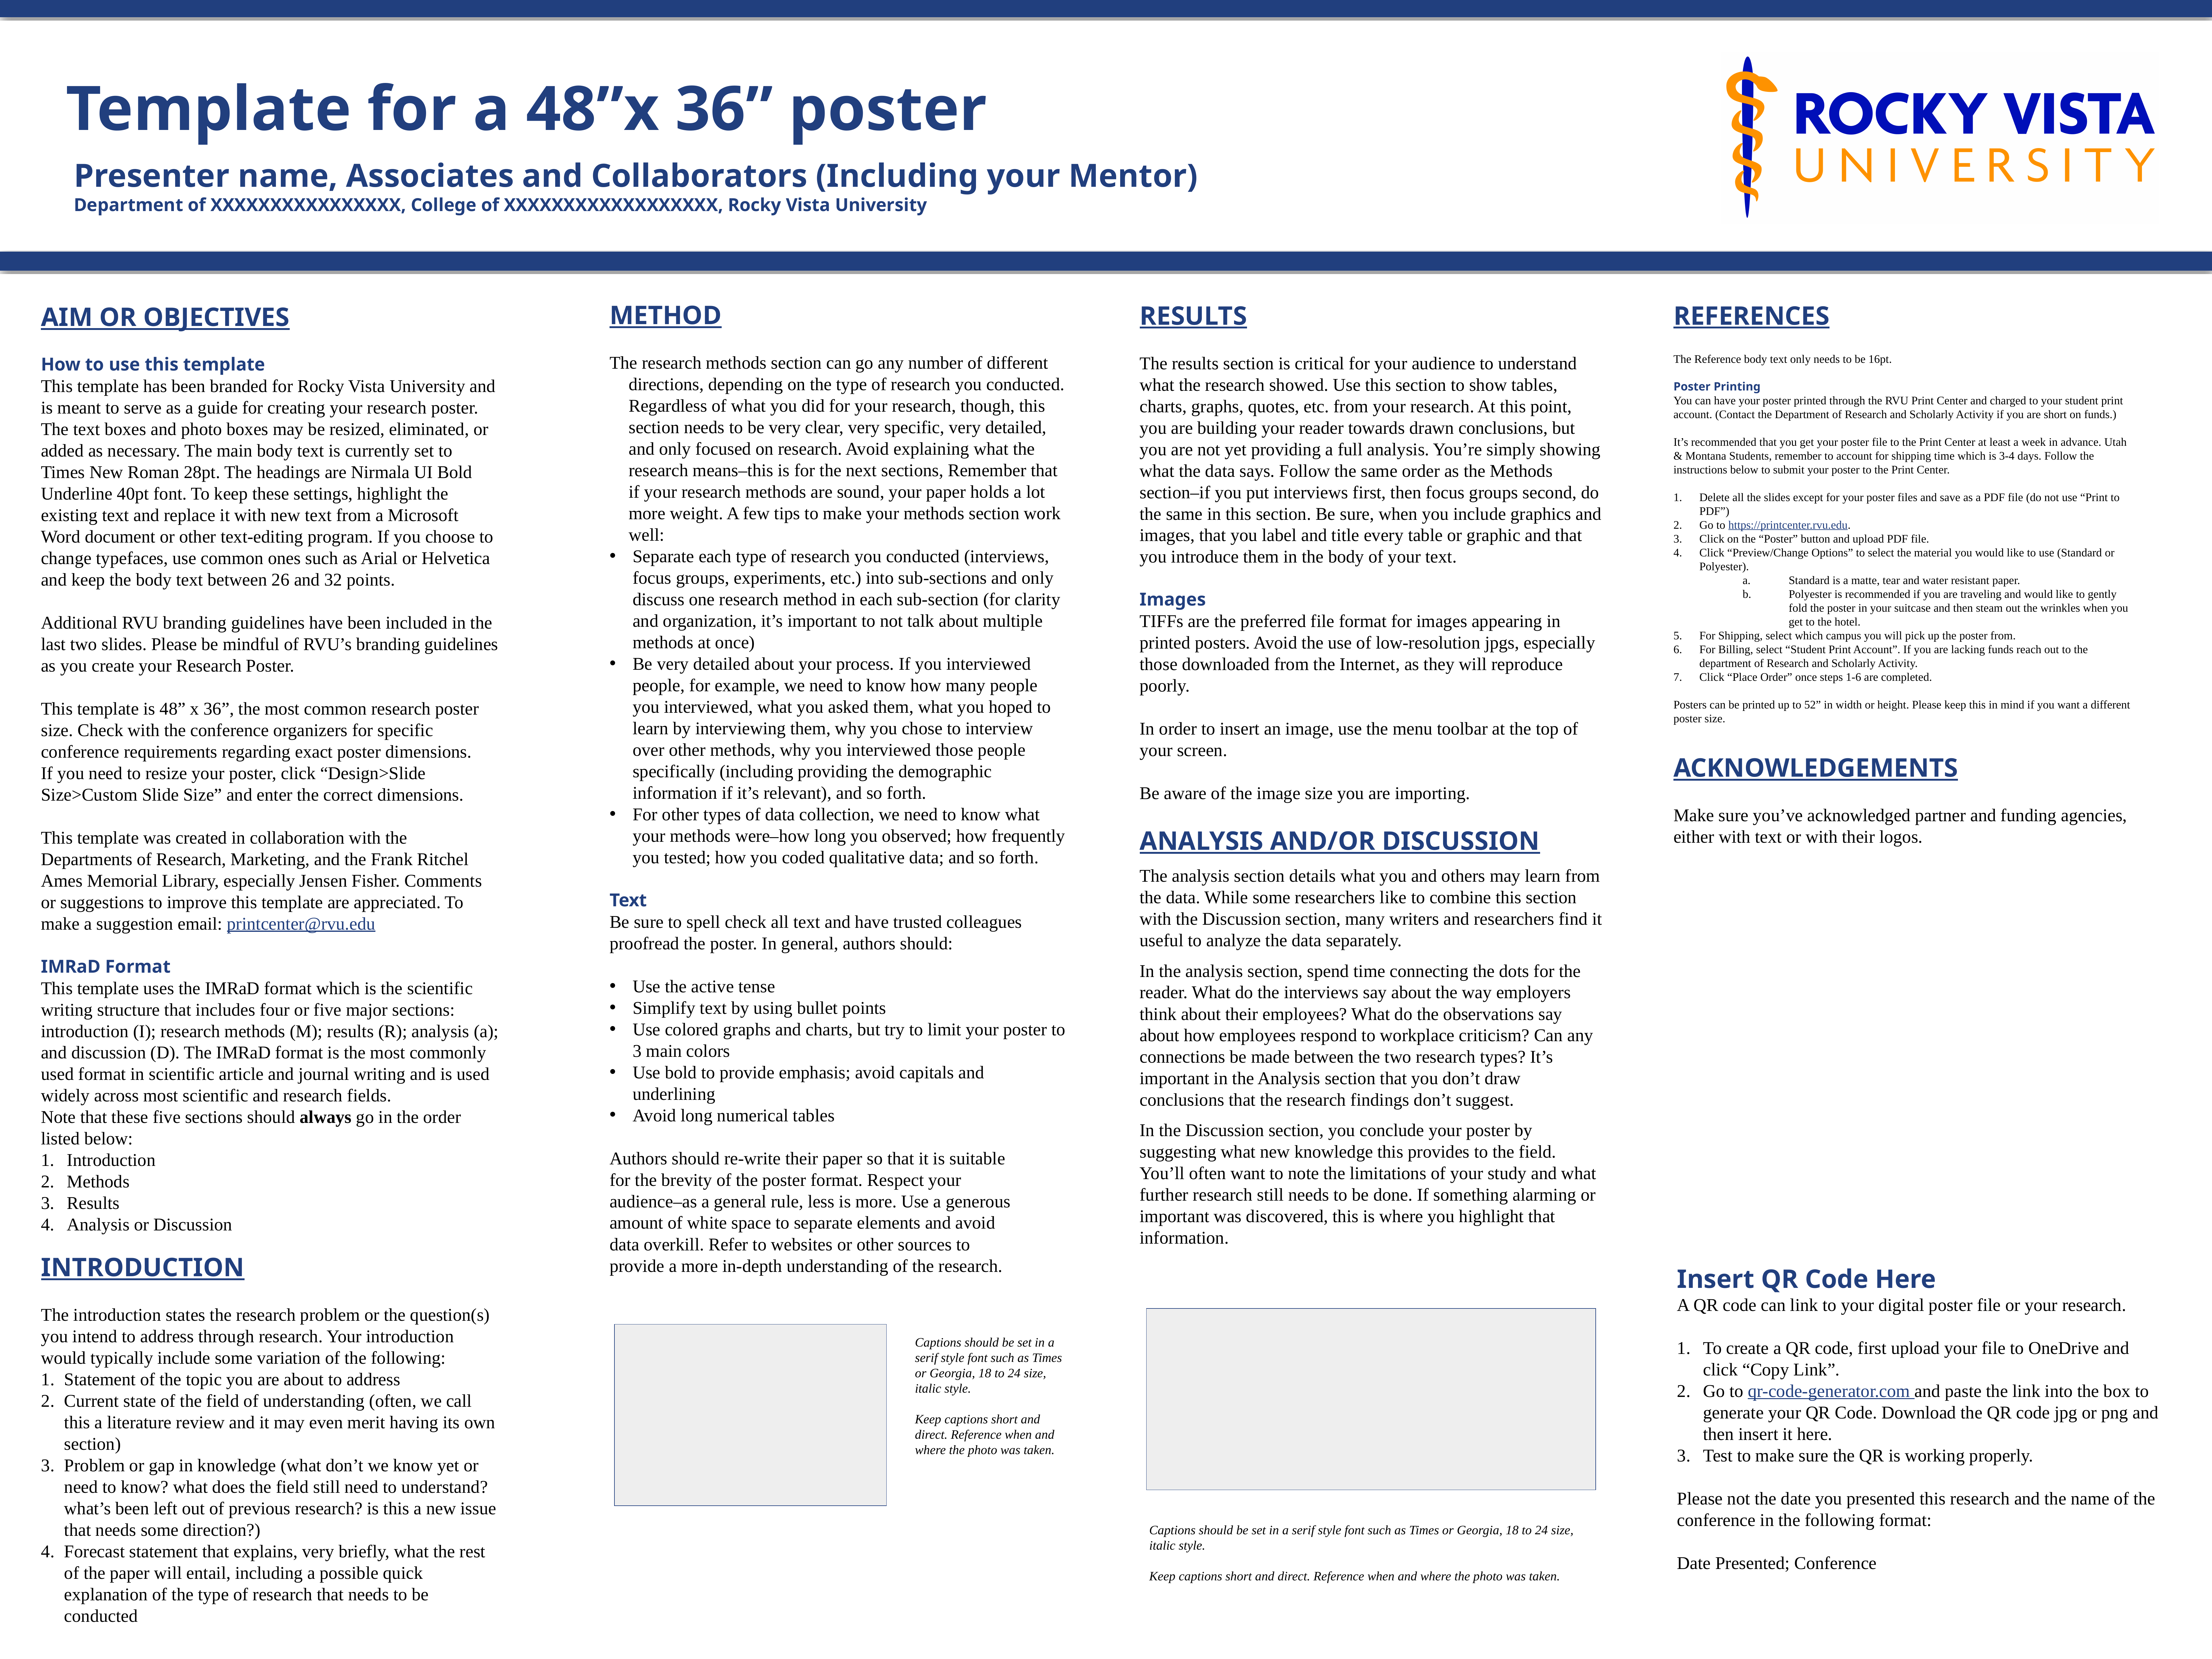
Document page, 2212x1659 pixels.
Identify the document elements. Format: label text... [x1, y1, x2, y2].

text_box Insert QR Code Here A QR code can link to your digital poster file or your research. To create a QR code, first upload your file to OneDrive and click “Copy Link”. Go to qr-code-generator.com and paste the link into the box to generate your QR Code. Download the QR code jpg or png and then insert it here. Test to make sure the QR is working properly. Please not the date you presented this research and the name of the conference in the following format: Date Presented; Conference [1659, 1244, 2186, 1640]
text_box AIM OR OBJECTIVES How to use this template This template has been branded for Rocky Vista University and is meant to serve as a guide for creating your research poster. The text boxes and photo boxes may be resized, eliminated, or added as necessary. The main body text is currently set to Times New Roman 28pt. The headings are Nirmala UI Bold Underline 40pt font. To keep these settings, highlight the existing text and replace it with new text from a Microsoft Word document or other text-editing program. If you choose to change typefaces, use common ones such as Arial or Helvetica and keep the body text between 26 and 32 points. Additional RVU branding guidelines have been included in the last two slides. Please be mindful of RVU’s branding guidelines as you create your Research Poster. This template is 48” x 36”, the most common research poster size. Check with the conference organizers for specific conference requirements regarding exact poster dimensions. If you need to resize your poster, click “Design>Slide Size>Custom Slide Size” and enter the correct dimensions. This template was created in collaboration with the Departments of Research, Marketing, and the Frank Ritchel Ames Memorial Library, especially Jensen Fisher. Comments or suggestions to improve this template are appreciated. To make a suggestion email: printcenter@rvu.edu IMRaD Format This template uses the IMRaD format which is the scientific writing structure that includes four or five major sections: introduction (I); research methods (M); results (R); analysis (a); and discussion (D). The IMRaD format is the most commonly used format in scientific article and journal writing and is used widely across most scientific and research fields. Note that these five sections should always go in the order listed below: Introduction Methods Results Analysis or Discussion [23, 282, 518, 1244]
picture [1721, 52, 2159, 224]
text_box Presenter name, Associates and Collaborators (Including your Mentor) Department of XXXXXXXXXXXXXXXX, College of XXXXXXXXXXXXXXXXXX, Rocky Vista University [69, 152, 1702, 217]
text_box REFERENCES The Reference body text only needs to be 16pt. Poster Printing You can have your poster printed through the RVU Print Center and charged to your student print account. (Contact the Department of Research and Scholarly Activity if you are short on funds.) It’s recommended that you get your poster file to the Print Center at least a week in advance. Utah & Montana Students, remember to account for shipping time which is 3-4 days. Follow the instructions below to submit your poster to the Print Center. Delete all the slides except for your poster files and save as a PDF file (do not use “Print to PDF”) Go to https://printcenter.rvu.edu. Click on the “Poster” button and upload PDF file. Click “Preview/Change Options” to select the material you would like to use (Standard or Polyester). Standard is a matte, tear and water resistant paper. Polyester is recommended if you are traveling and would like to gently fold the poster in your suitcase and then steam out the wrinkles when you get to the hotel. For Shipping, select which campus you will pick up the poster from. For Billing, select “Student Print Account”. If you are lacking funds reach out to the department of Research and Scholarly Activity. Click “Place Order” once steps 1-6 are completed. Posters can be printed up to 52” in width or height. Please keep this in mind if you want a different poster size. ACKNOWLEDGEMENTS Make sure you’ve acknowledged partner and funding agencies, either with text or with their logos. [1655, 281, 2155, 1175]
text_box RESULTS The results section is critical for your audience to understand what the research showed. Use this section to show tables, charts, graphs, quotes, etc. from your research. At this point, you are building your reader towards drawn conclusions, but you are not yet providing a full analysis. You’re simply showing what the data says. Follow the same order as the Methods section–if you put interviews first, then focus groups second, do the same in this section. Be sure, when you include graphics and images, that you label and title every table or graphic and that you introduce them in the body of your text. Images TIFFs are the preferred file format for images appearing in printed posters. Avoid the use of low-resolution jpgs, especially those downloaded from the Internet, as they will reproduce poorly. In order to insert an image, use the menu toolbar at the top of your screen. Be aware of the image size you are importing. ANALYSIS AND/OR DISCUSSION The analysis section details what you and others may learn from the data. While some researchers like to combine this section with the Discussion section, many writers and researchers find it useful to analyze the data separately. In the analysis section, spend time connecting the dots for the reader. What do the interviews say about the way employers think about their employees? What do the observations say about how employees respond to workplace criticism? Can any connections be made between the two research types? It’s important in the Analysis section that you don’t draw conclusions that the research findings don’t suggest. In the Discussion section, you conclude your poster by suggesting what new knowledge this provides to the field. You’ll often want to note the limitations of your study and what further research still needs to be done. If something alarming or important was discovered, this is where you highlight that information. [1121, 281, 1621, 1640]
text_box [1146, 1308, 1596, 1490]
text_box [614, 1324, 887, 1506]
text_box METHOD The research methods section can go any number of different directions, depending on the type of research you conducted. Regardless of what you did for your research, though, this section needs to be very clear, very specific, very detailed, and only focused on research. Avoid explaining what the research means–this is for the next sections, Remember that if your research methods are sound, your paper holds a lot more weight. A few tips to make your methods section work well: Separate each type of research you conducted (interviews, focus groups, experiments, etc.) into sub-sections and only discuss one research method in each sub-section (for clarity and organization, it’s important to not talk about multiple methods at once) Be very detailed about your process. If you interviewed people, for example, we need to know how many people you interviewed, what you asked them, what you hoped to learn by interviewing them, why you chose to interview over other methods, why you interviewed those people specifically (including providing the demographic information if it’s relevant), and so forth. For other types of data collection, we need to know what your methods were–how long you observed; how frequently you tested; how you coded qualitative data; and so forth. Text Be sure to spell check all text and have trusted colleagues proofread the poster. In general, authors should: Use the active tense Simplify text by using bullet points Use colored graphs and charts, but try to limit your poster to 3 main colors Use bold to provide emphasis; avoid capitals and underlining Avoid long numerical tables Authors should re-write their paper so that it is suitable for the brevity of the poster format. Respect your audience–as a general rule, less is more. Use a generous amount of white space to separate elements and avoid data overkill. Refer to websites or other sources to provide a more in-depth understanding of the research. [591, 280, 1087, 1629]
text_box Captions should be set in a serif style font such as Times or Georgia, 18 to 24 size, italic style. Keep captions short and direct. Reference when and where the photo was taken. [1149, 1519, 1599, 1586]
text_box Template for a 48”x 36” poster [61, 66, 1694, 145]
text_box INTRODUCTION The introduction states the research problem or the question(s) you intend to address through research. Your introduction would typically include some variation of the following: Statement of the topic you are about to address Current state of the field of understanding (often, we call this a literature review and it may even merit having its own section) Problem or gap in knowledge (what don’t we know yet or need to know? what does the field still need to understand? what’s been left out of previous research? is this a new issue that needs some direction?) Forecast statement that explains, very briefly, what the rest of the paper will entail, including a possible quick explanation of the type of research that needs to be conducted [23, 1233, 519, 1659]
text_box Captions should be set in a serif style font such as Times or Georgia, 18 to 24 size, italic style. Keep captions short and direct. Reference when and where the photo was taken. [906, 1325, 1083, 1466]
